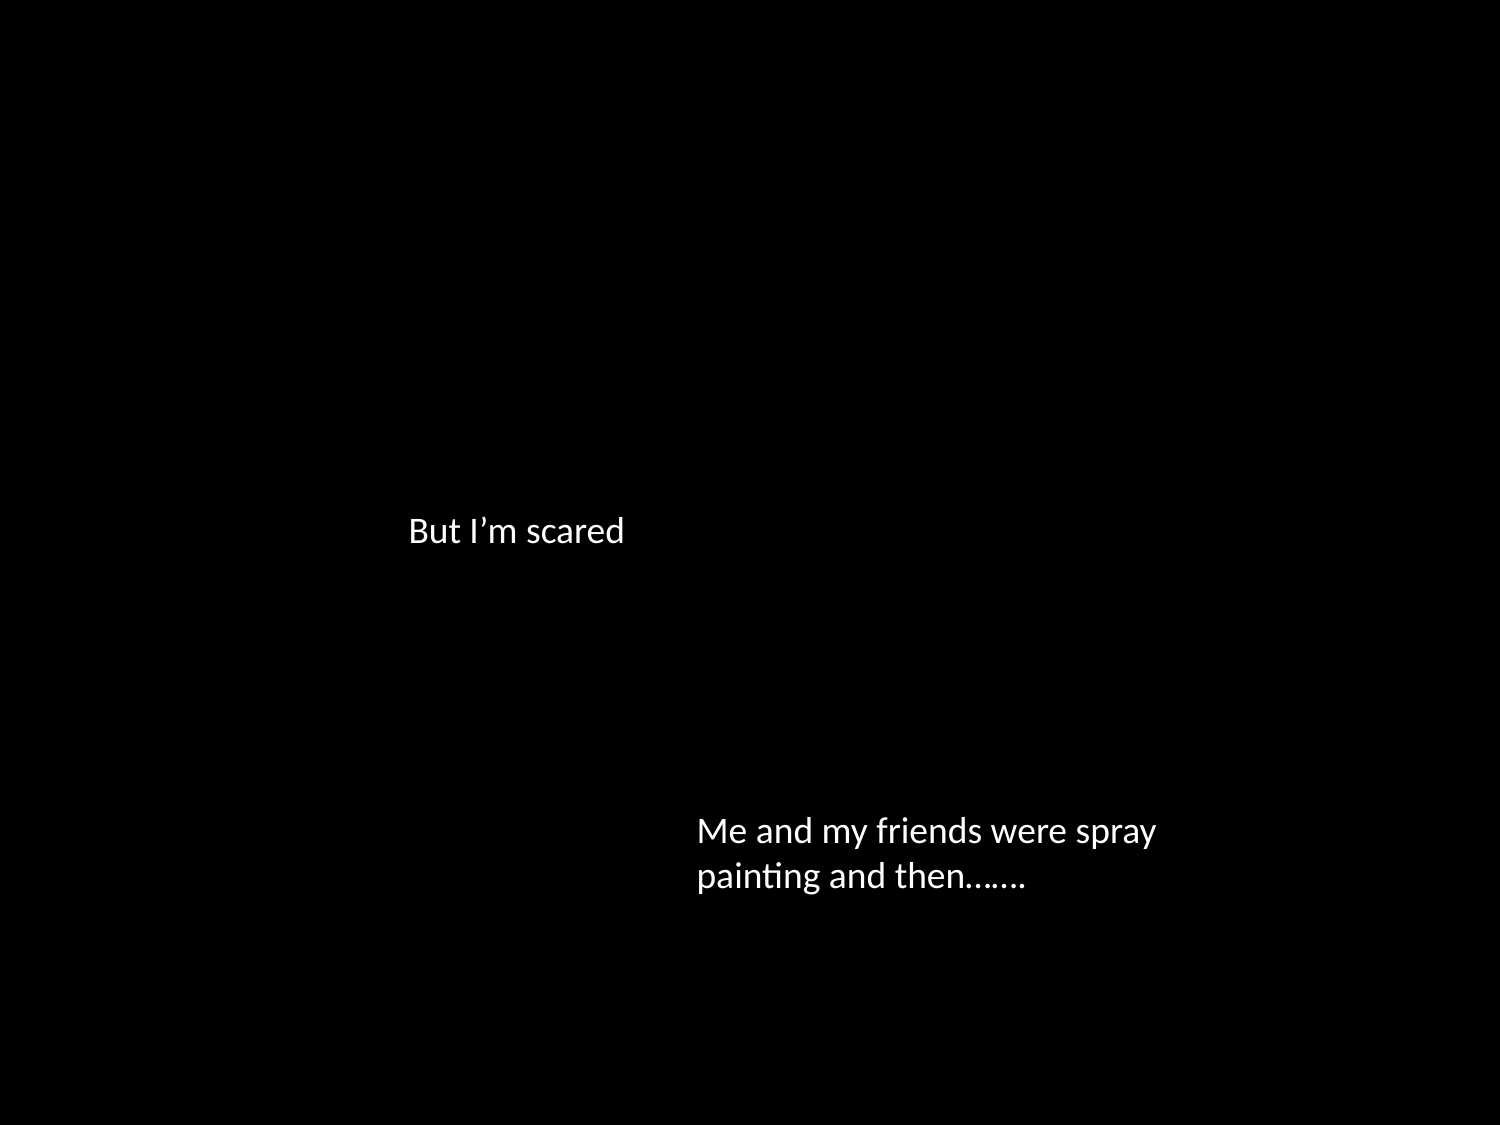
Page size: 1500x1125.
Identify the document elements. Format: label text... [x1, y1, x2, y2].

text_box Me and my friends were spray painting and then……. [681, 798, 1266, 904]
text_box But I’m scared [393, 498, 713, 558]
